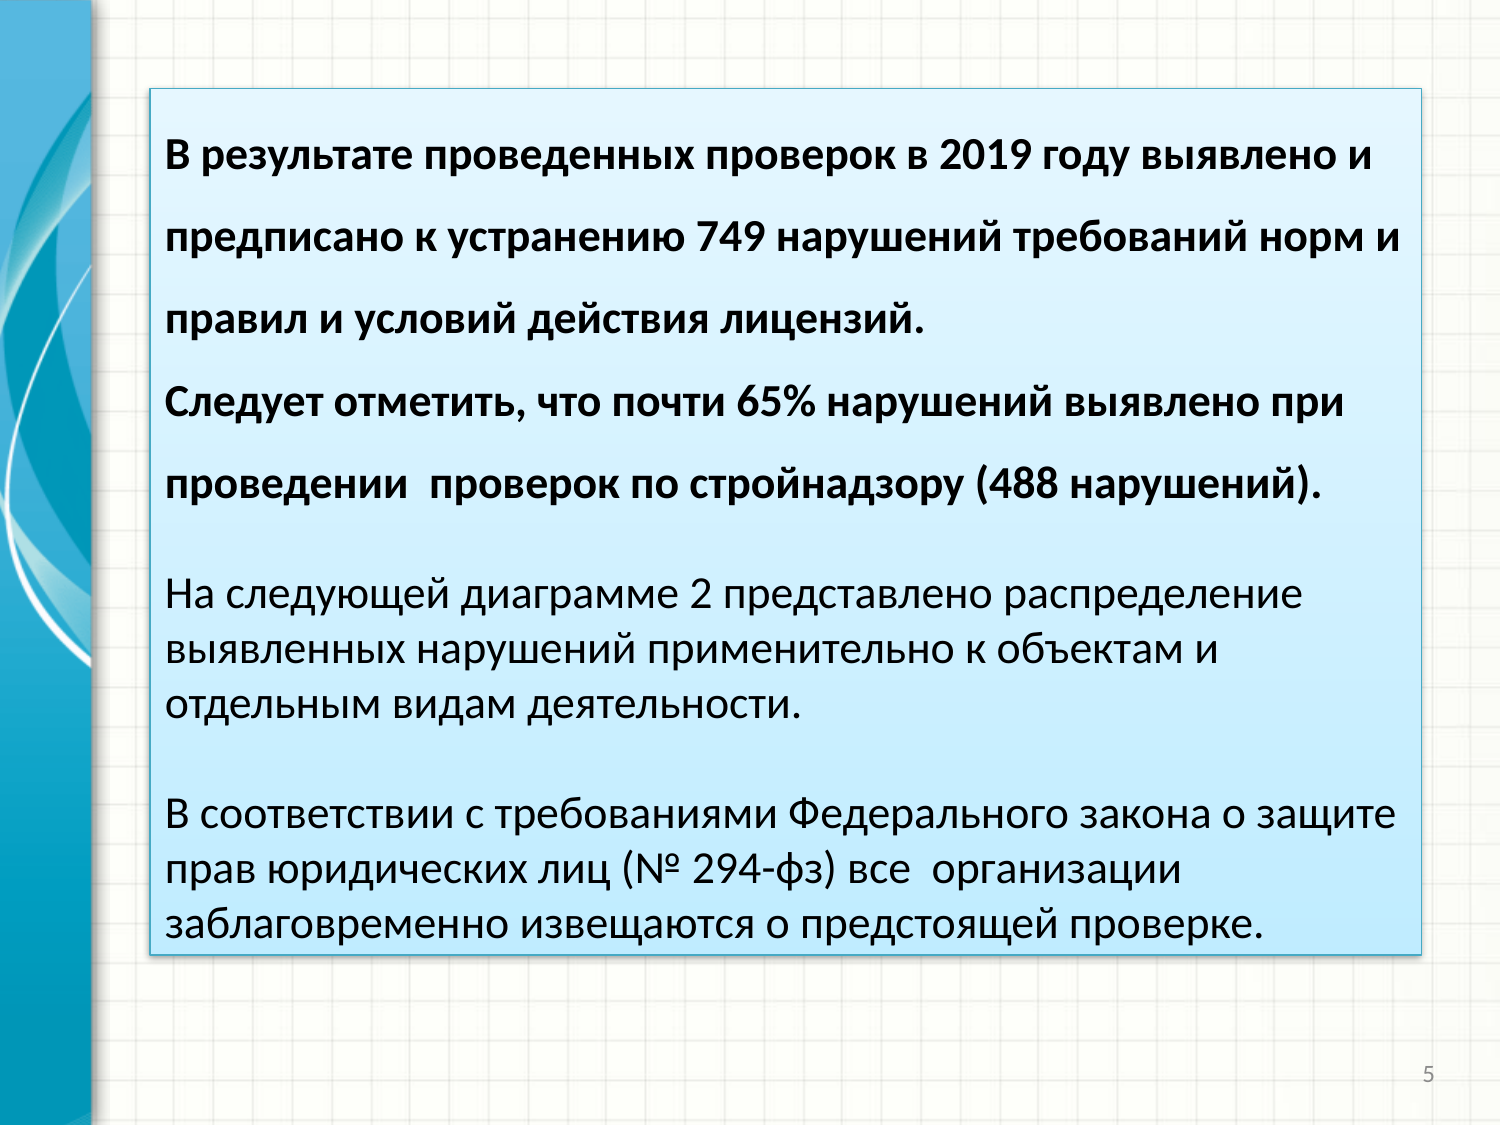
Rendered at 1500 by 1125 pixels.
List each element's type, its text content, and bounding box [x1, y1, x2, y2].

picture [0, 0, 1500, 1125]
text_box В результате проведенных проверок в 2019 году выявлено и предписано к устранению 749 нарушений требований норм и правил и условий действия лицензий. Следует отметить, что почти 65% нарушений выявлено при проведении проверок по стройнадзору (488 нарушений). На следующей диаграмме 2 представлено распределение выявленных нарушений применительно к объектам и отдельным видам деятельности. В соответствии с требованиями Федерального закона о защите прав юридических лиц (№ 294-фз) все организации заблаговременно извещаются о предстоящей проверке. [149, 88, 1422, 956]
slide_number 5 [1100, 1042, 1450, 1103]
